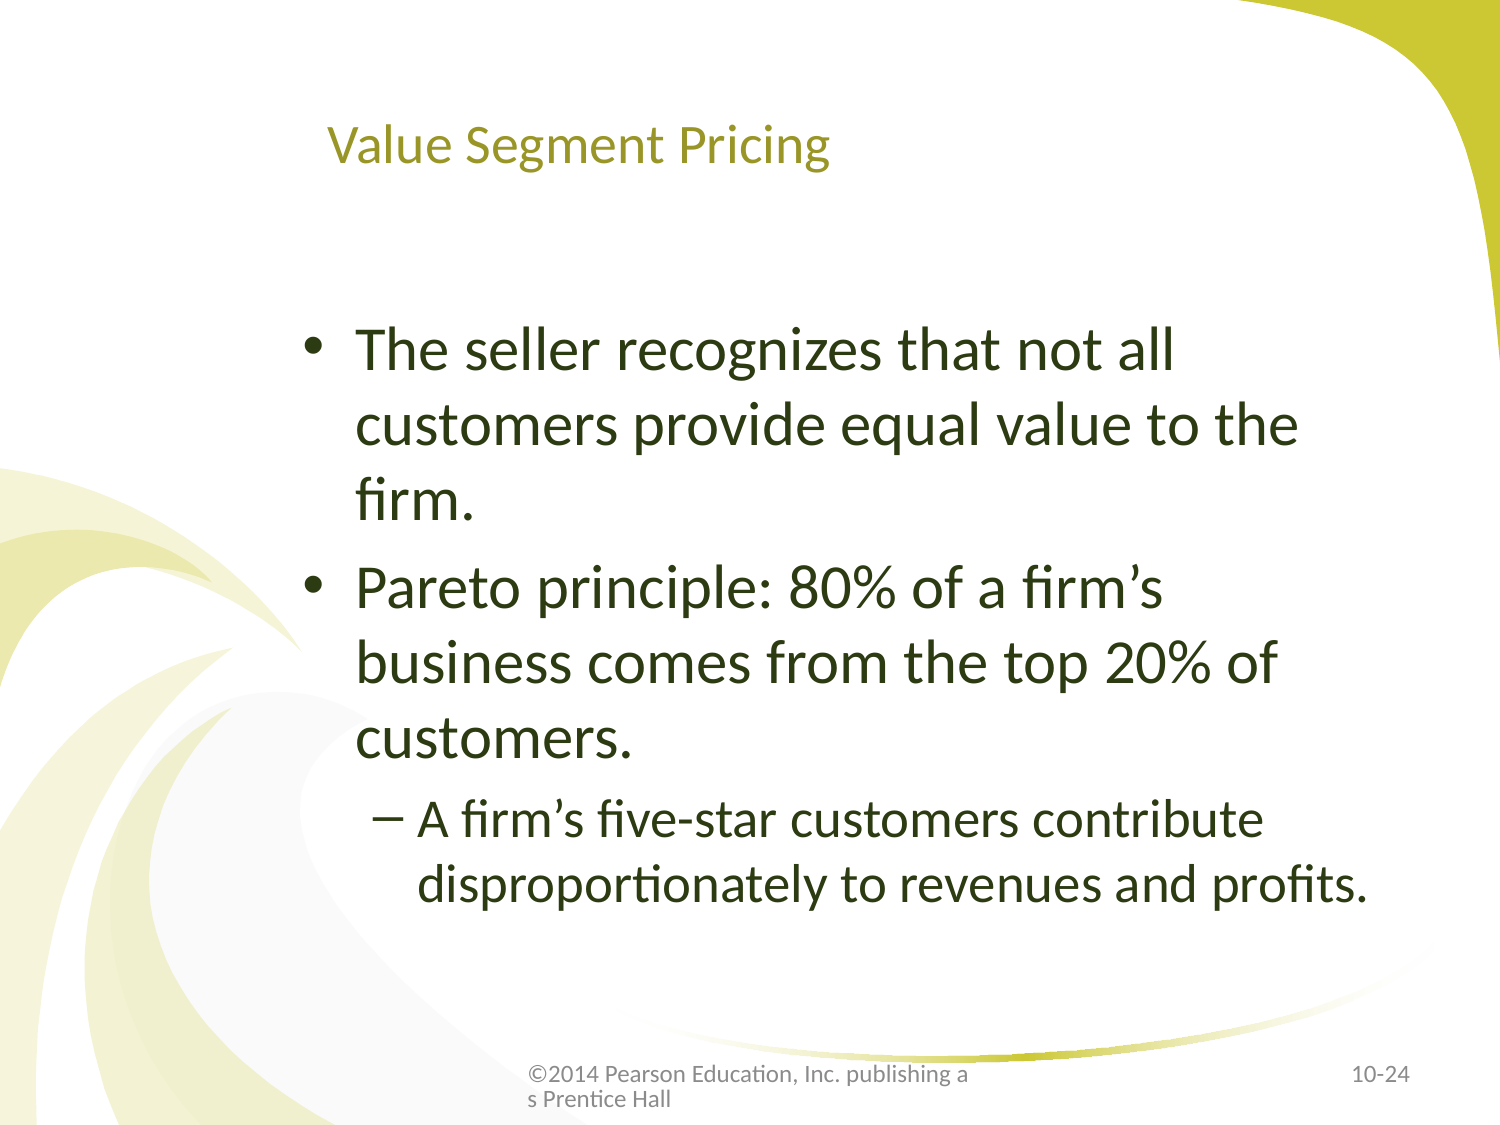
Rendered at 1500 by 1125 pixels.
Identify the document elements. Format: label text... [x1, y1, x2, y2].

footer ©2014 Pearson Education, Inc. publishing as Prentice Hall [512, 1042, 988, 1103]
title Value Segment Pricing [312, 37, 1425, 250]
slide_number 10-24 [1074, 1042, 1425, 1103]
list The seller recognizes that not all customers provide equal value to the firm. Pareto principle: 80% of a firm’s business comes from the top 20% of customers. A firm’s five-star customers contribute disproportionately to revenues and profits. [287, 299, 1388, 975]
